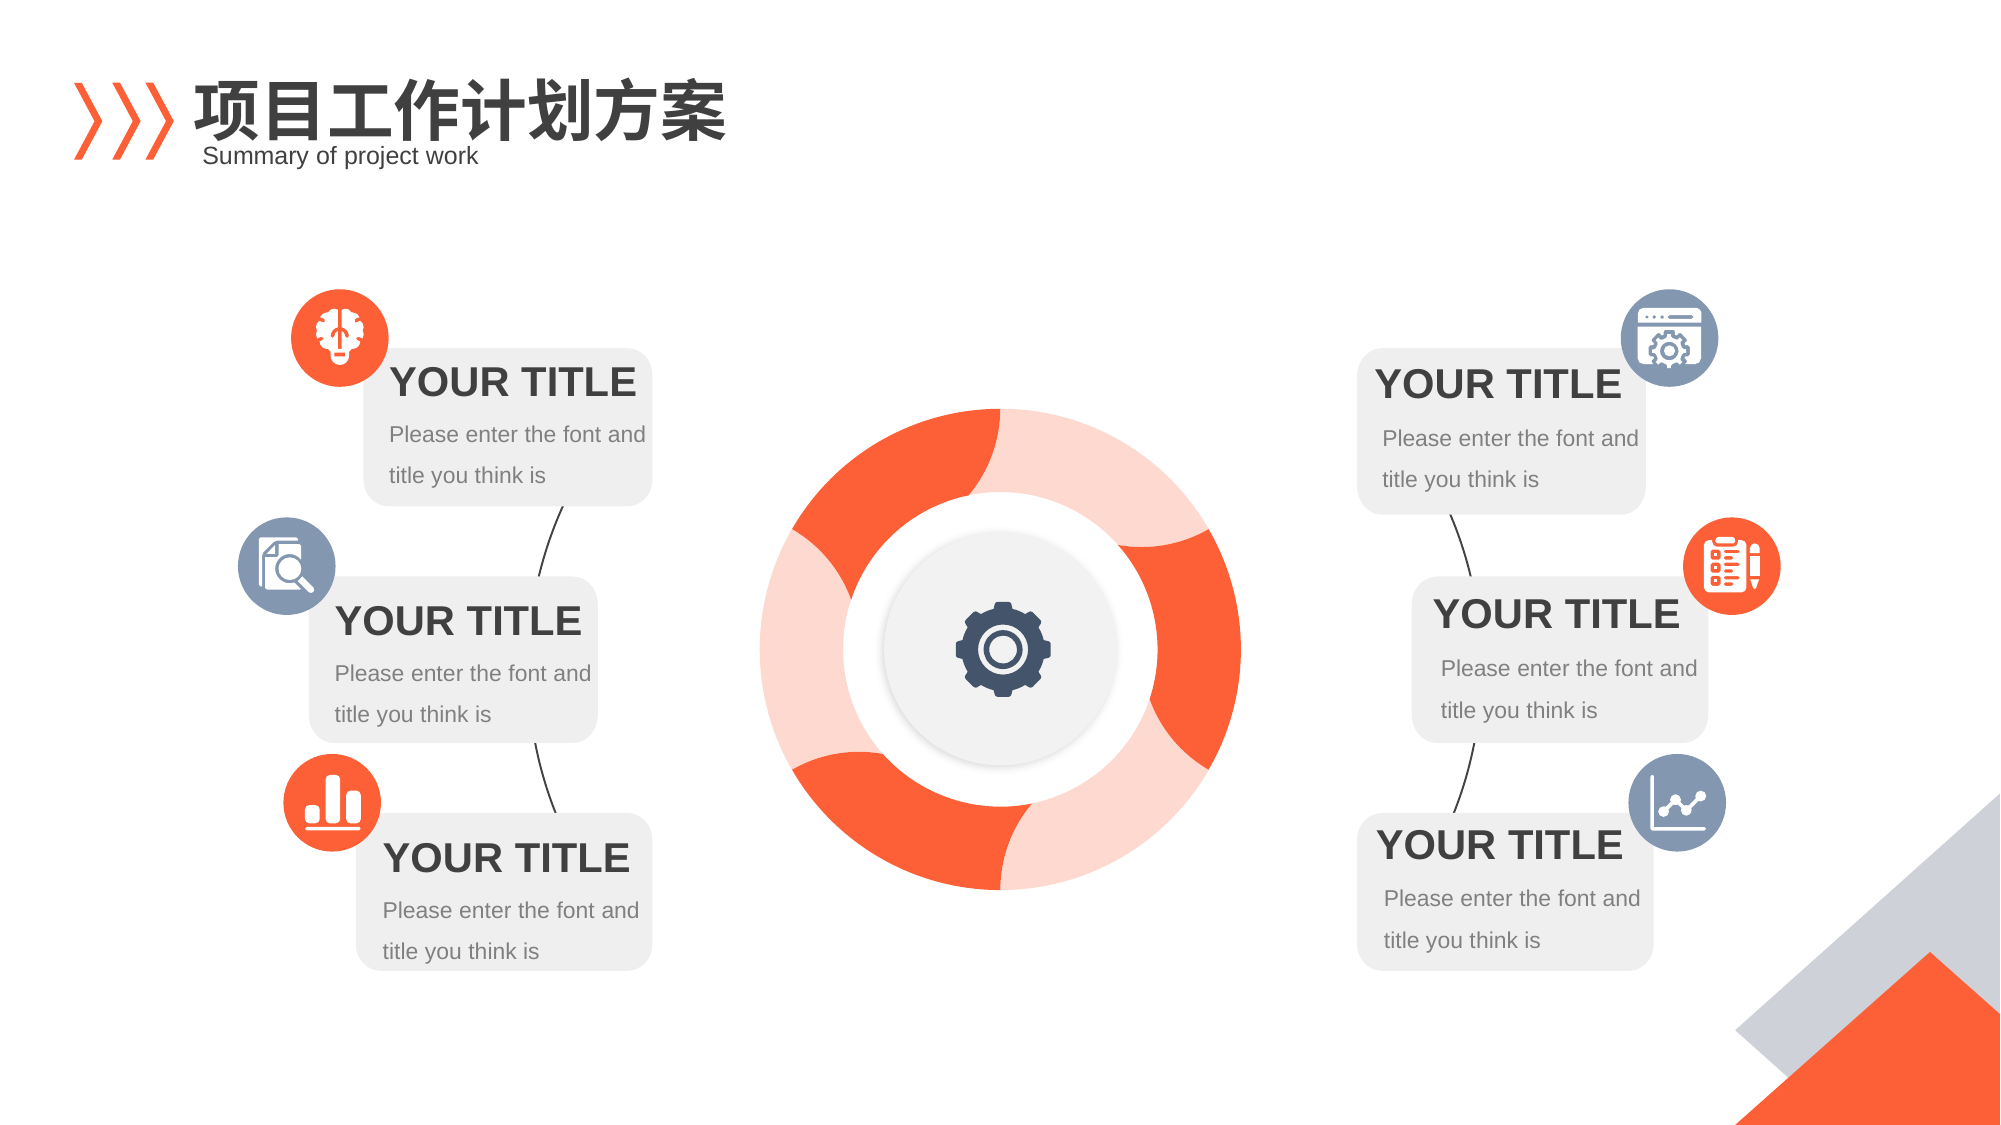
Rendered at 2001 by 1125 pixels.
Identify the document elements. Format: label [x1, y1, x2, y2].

text_box [1733, 950, 2000, 1125]
text_box [748, 408, 1252, 890]
text_box [237, 289, 669, 972]
text_box [1733, 792, 2000, 1077]
text_box [178, 61, 771, 178]
text_box [73, 82, 174, 160]
text_box [1357, 289, 1781, 972]
